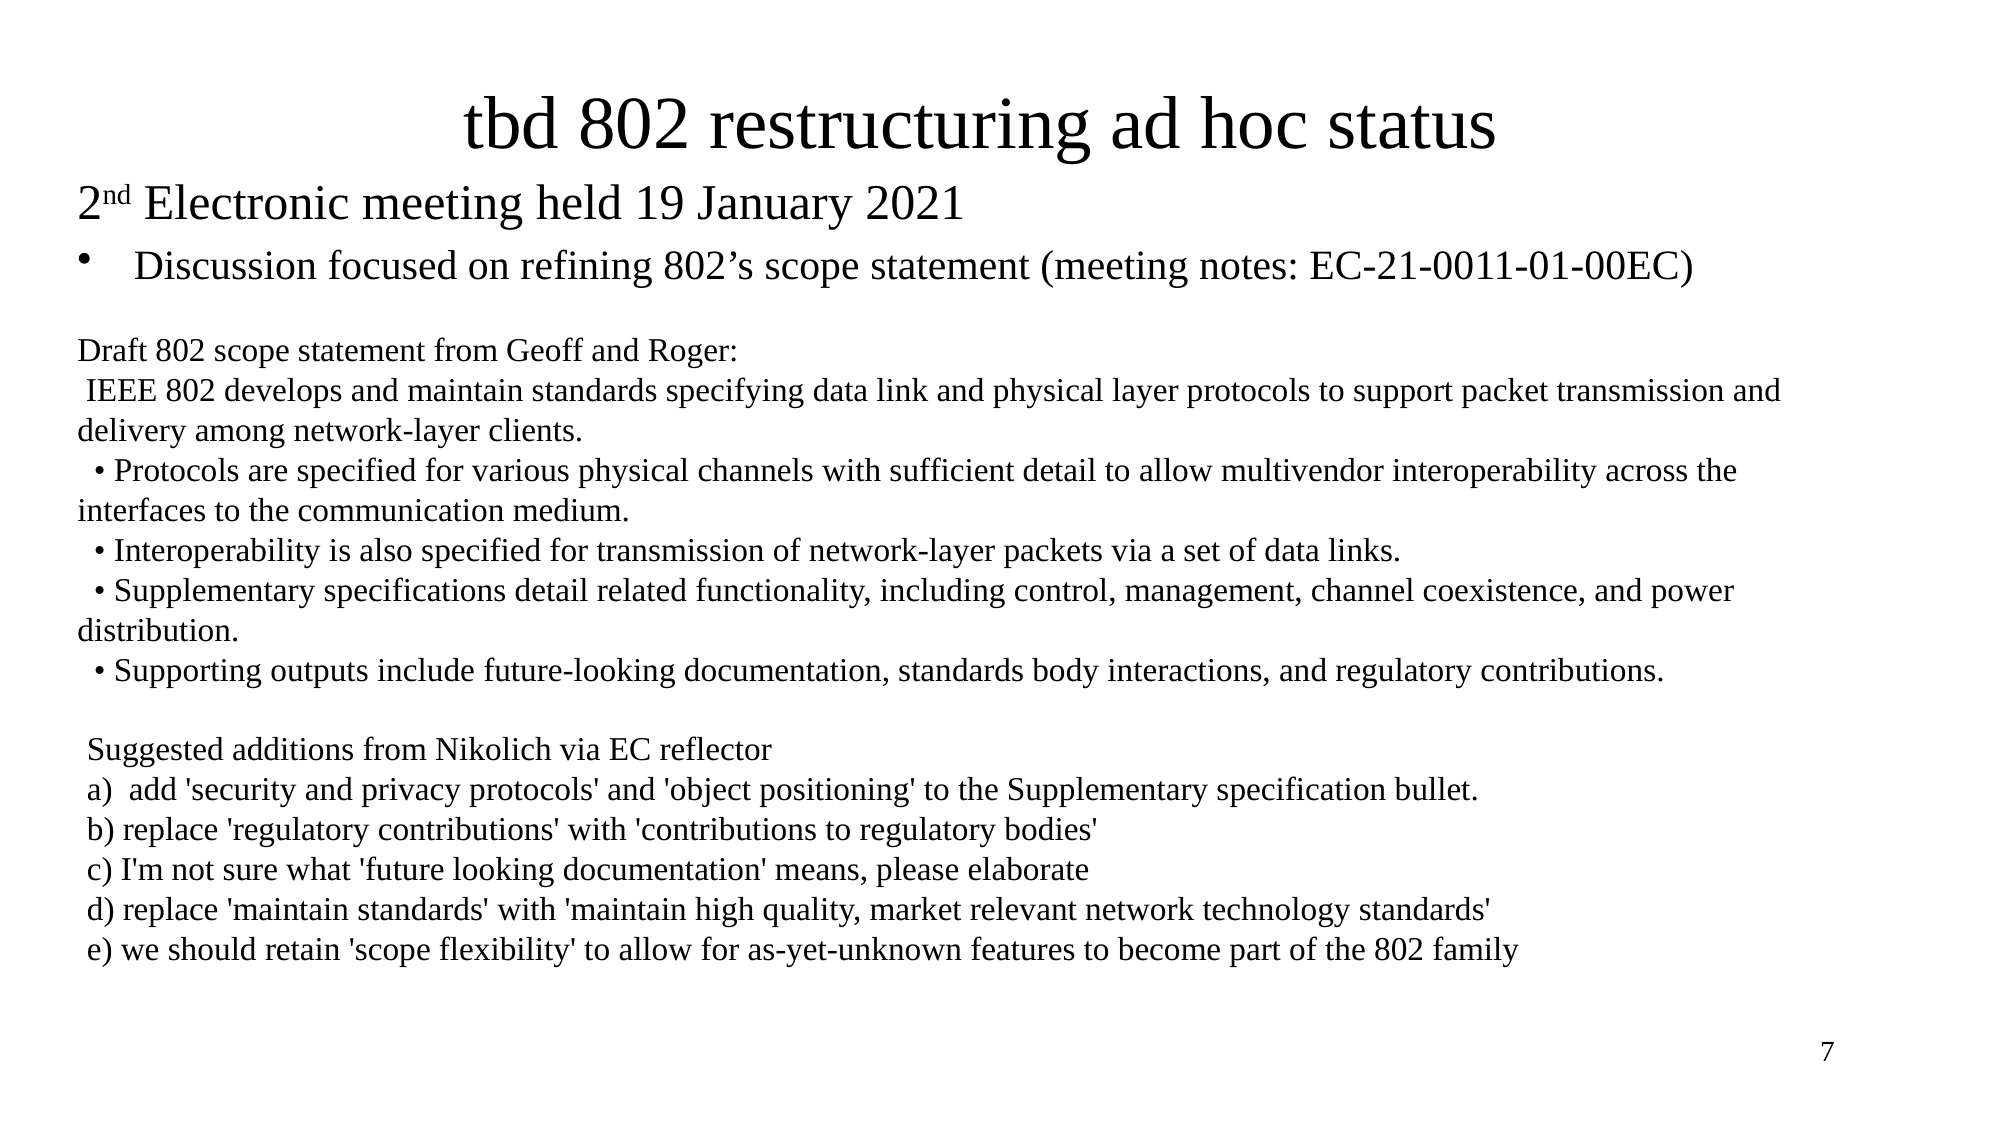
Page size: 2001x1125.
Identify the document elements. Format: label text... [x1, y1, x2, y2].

slide_number 7 [1433, 1024, 1851, 1101]
title tbd 802 restructuring ad hoc status [62, 24, 1901, 213]
list 2nd Electronic meeting held 19 January 2021 Discussion focused on refining 802’s scope statement (meeting notes: EC-21-0011-01-00EC) Draft 802 scope statement from Geoff and Roger: IEEE 802 develops and maintain standards specifying data link and physical layer protocols to support packet transmission and delivery among network-layer clients. • Protocols are specified for various physical channels with sufficient detail to allow multivendor interoperability across the interfaces to the communication medium. • Interoperability is also specified for transmission of network-layer packets via a set of data links. • Supplementary specifications detail related functionality, including control, management, channel coexistence, and power distribution. • Supporting outputs include future-looking documentation, standards body interactions, and regulatory contributions. Suggested additions from Nikolich via EC reflector a) add 'security and privacy protocols' and 'object positioning' to the Supplementary specification bullet. b) replace 'regulatory contributions' with 'contributions to regulatory bodies' c) I'm not sure what 'future looking documentation' means, please elaborate d) replace 'maintain standards' with 'maintain high quality, market relevant network technology standards' e) we should retain 'scope flexibility' to allow for as-yet-unknown features to become part of the 802 family [62, 162, 1851, 926]
